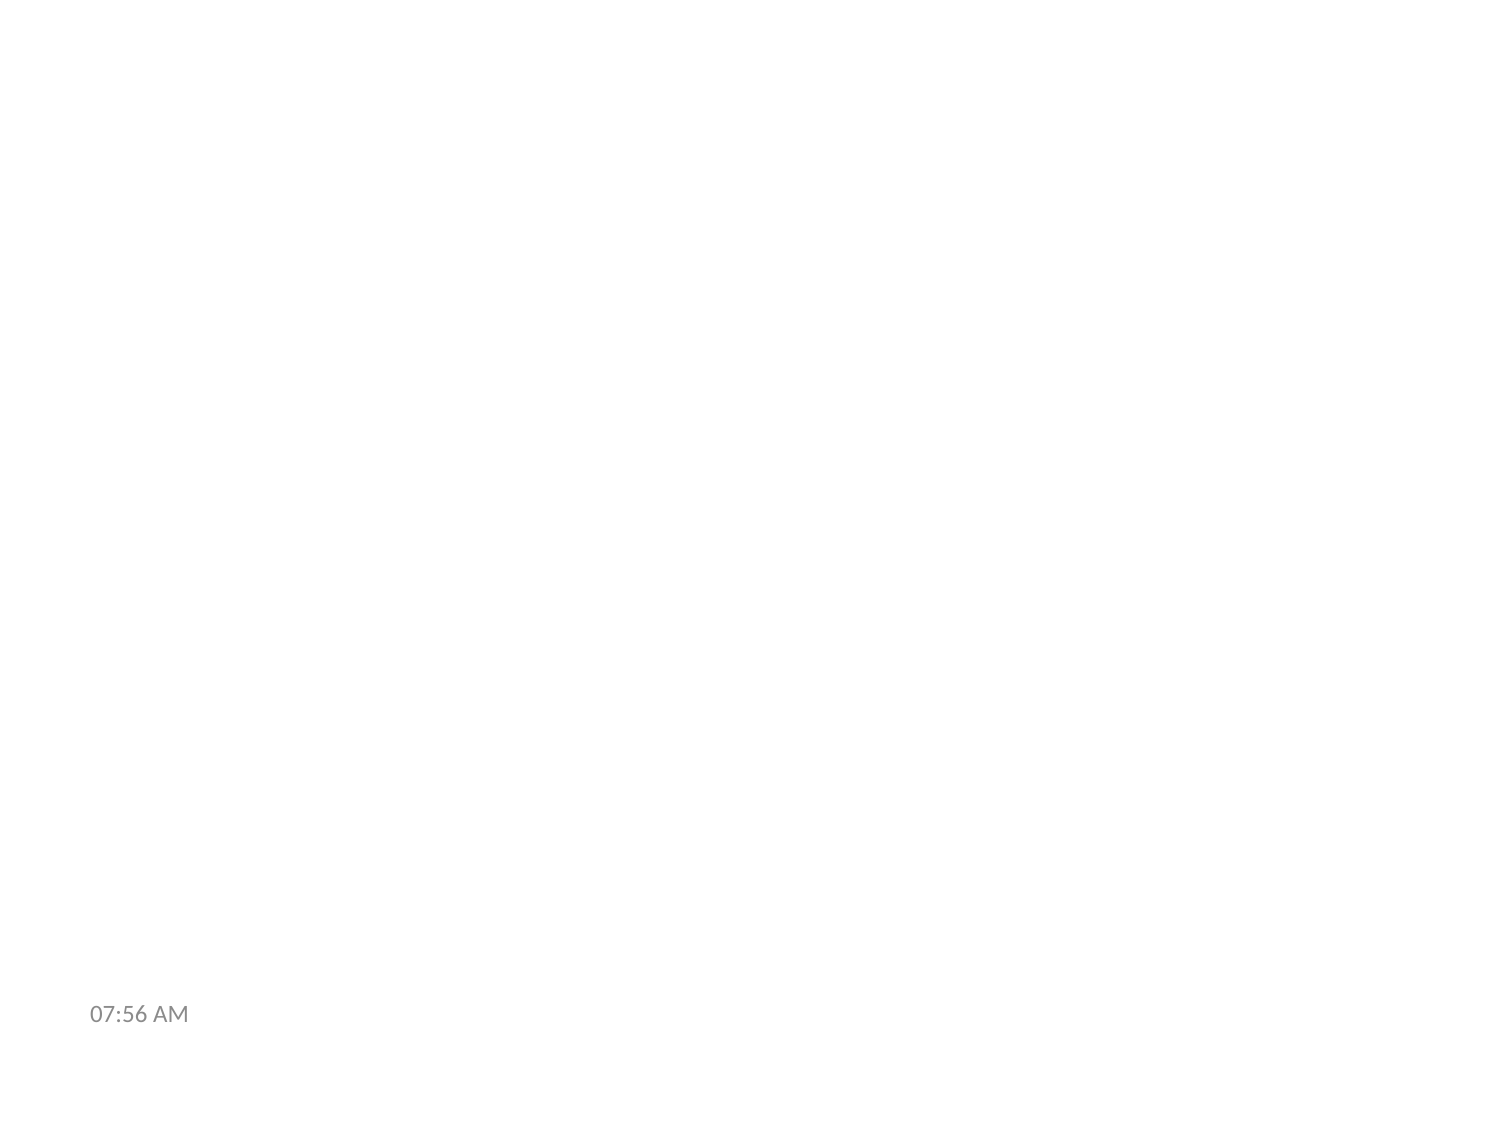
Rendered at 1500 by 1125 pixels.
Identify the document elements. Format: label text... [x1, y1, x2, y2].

text_box 3:35 PM [75, 982, 425, 1043]
